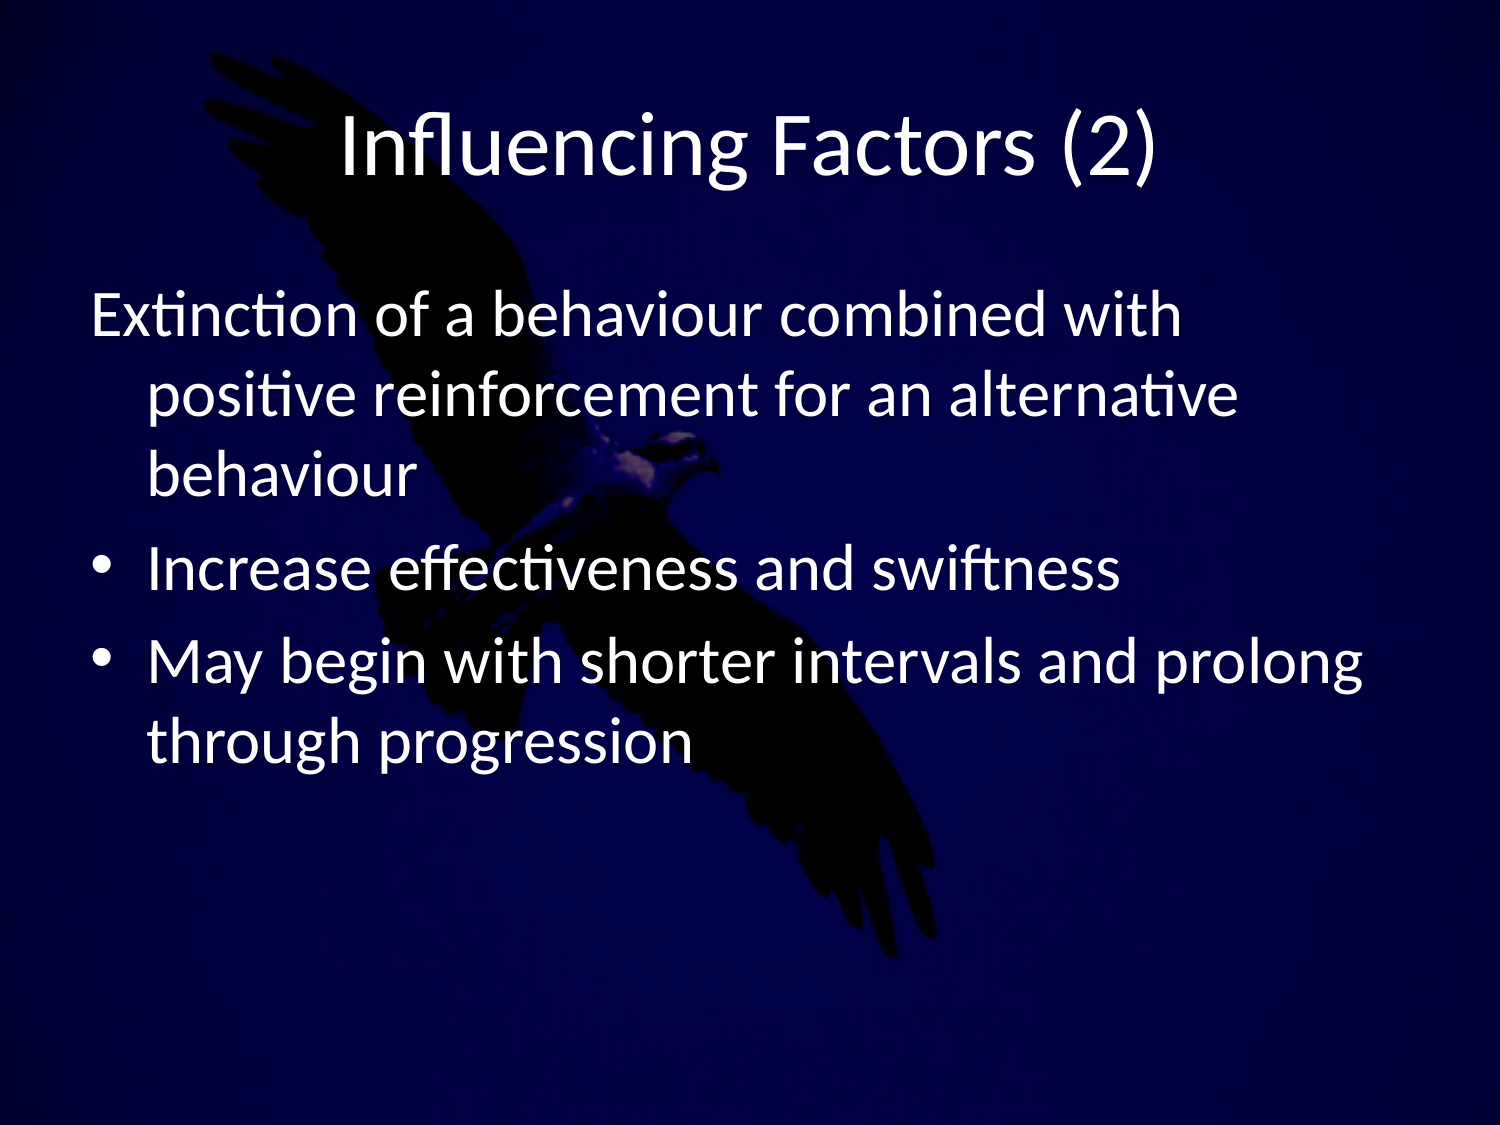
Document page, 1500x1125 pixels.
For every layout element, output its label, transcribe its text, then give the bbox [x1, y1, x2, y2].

title Influencing Factors (2) [75, 45, 1425, 233]
picture [0, 0, 1500, 1125]
list Extinction of a behaviour combined with positive reinforcement for an alternative behaviour Increase effectiveness and swiftness May begin with shorter intervals and prolong through progression [75, 262, 1425, 1005]
